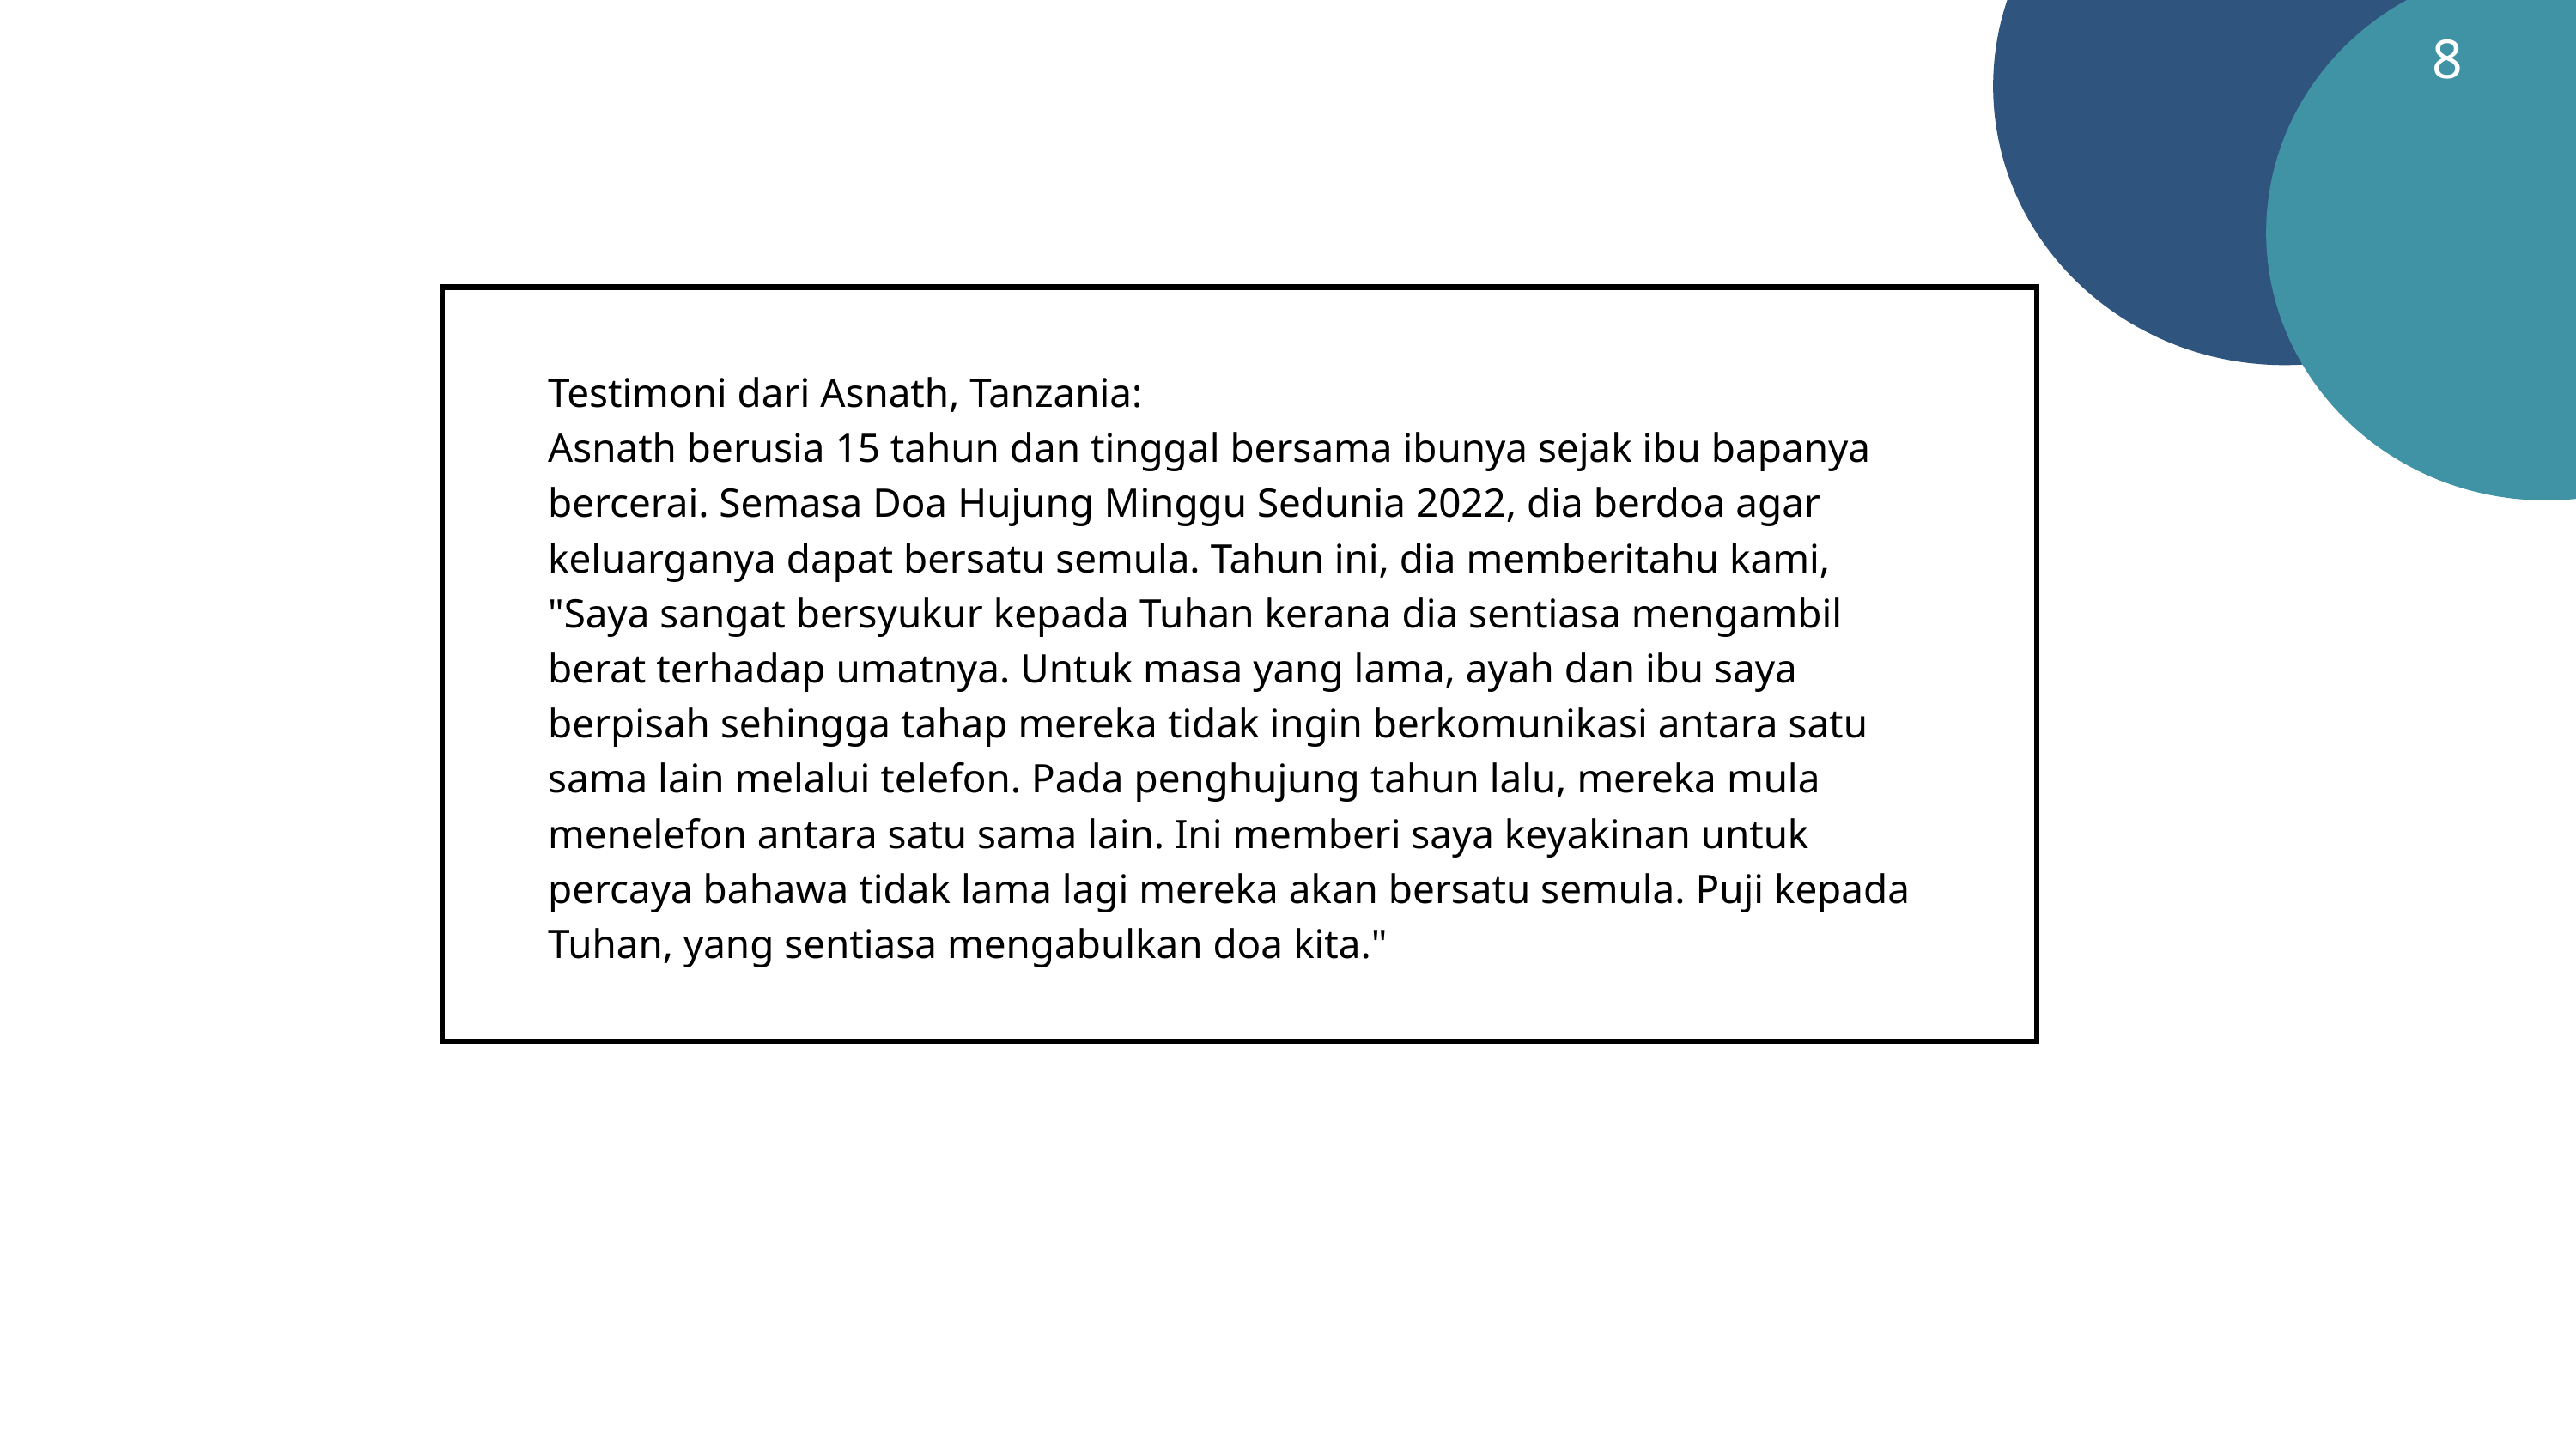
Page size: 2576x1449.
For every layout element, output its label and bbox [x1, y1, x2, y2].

text_box [2265, 0, 2576, 501]
text_box [441, 287, 2037, 1041]
text_box [1992, 0, 2261, 366]
